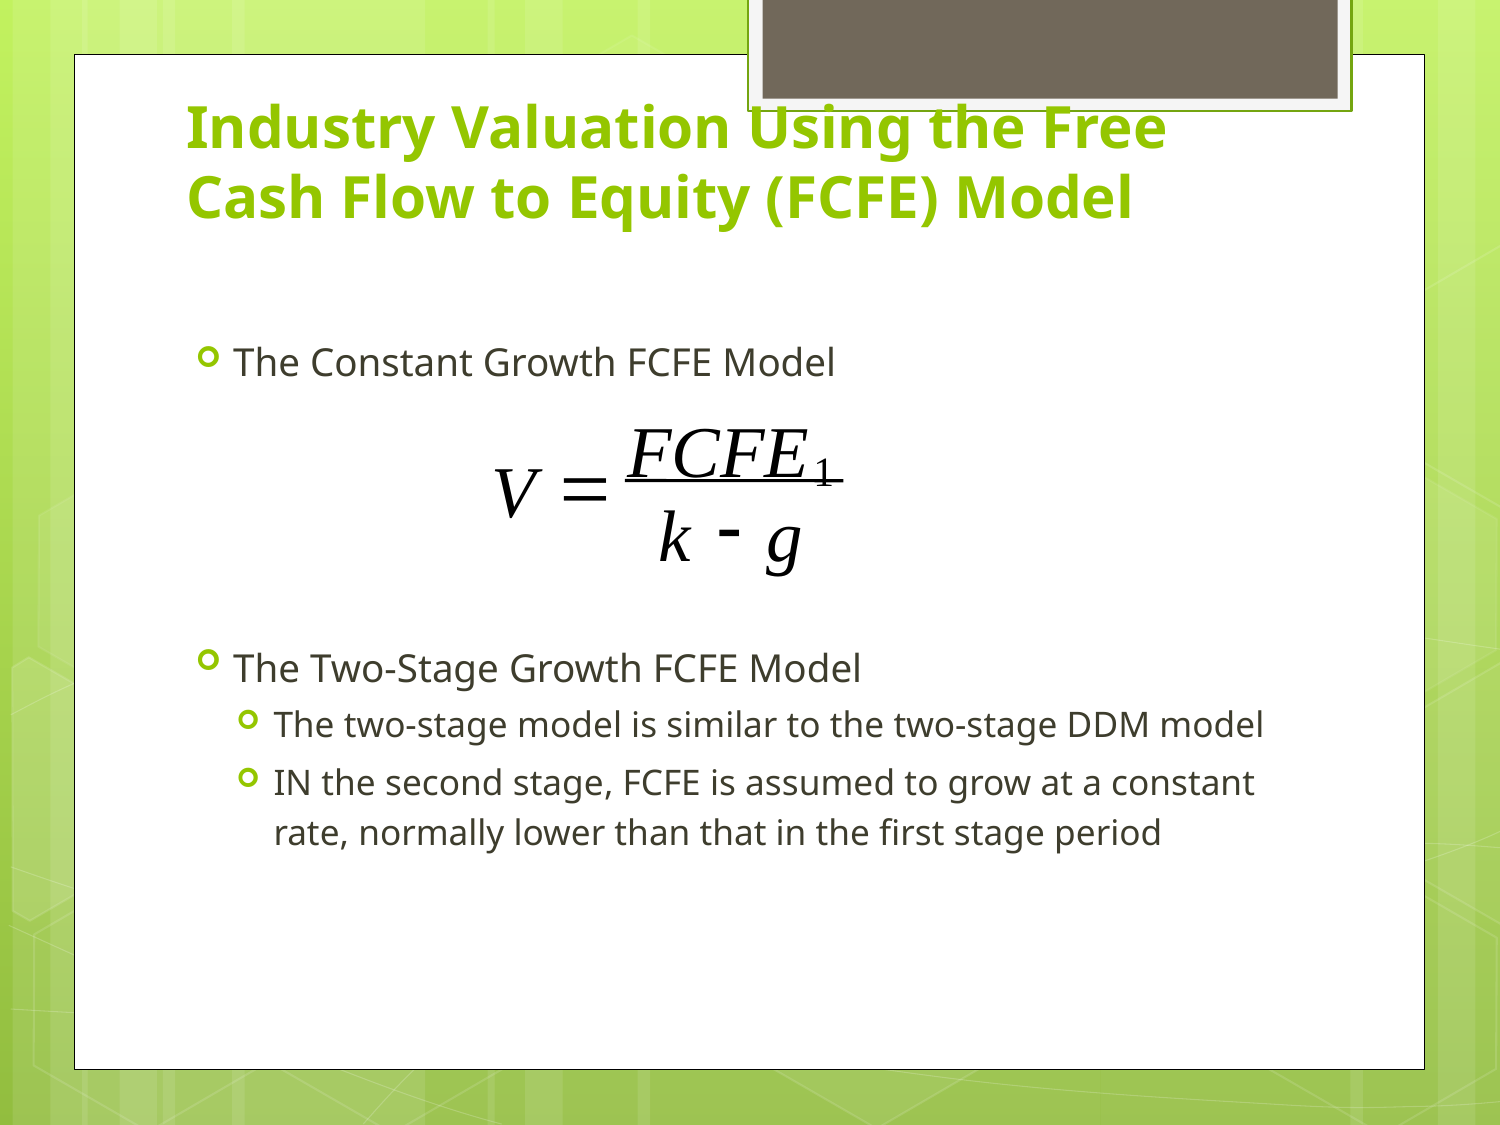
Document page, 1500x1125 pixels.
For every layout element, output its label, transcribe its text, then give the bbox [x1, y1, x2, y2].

title Industry Valuation Using the Free Cash Flow to Equity (FCFE) Model [171, 125, 1324, 238]
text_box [488, 404, 860, 560]
list The Constant Growth FCFE Model The Two-Stage Growth FCFE Model The two-stage model is similar to the two-stage DDM model IN the second stage, FCFE is assumed to grow at a constant rate, normally lower than that in the first stage period [171, 330, 1283, 957]
